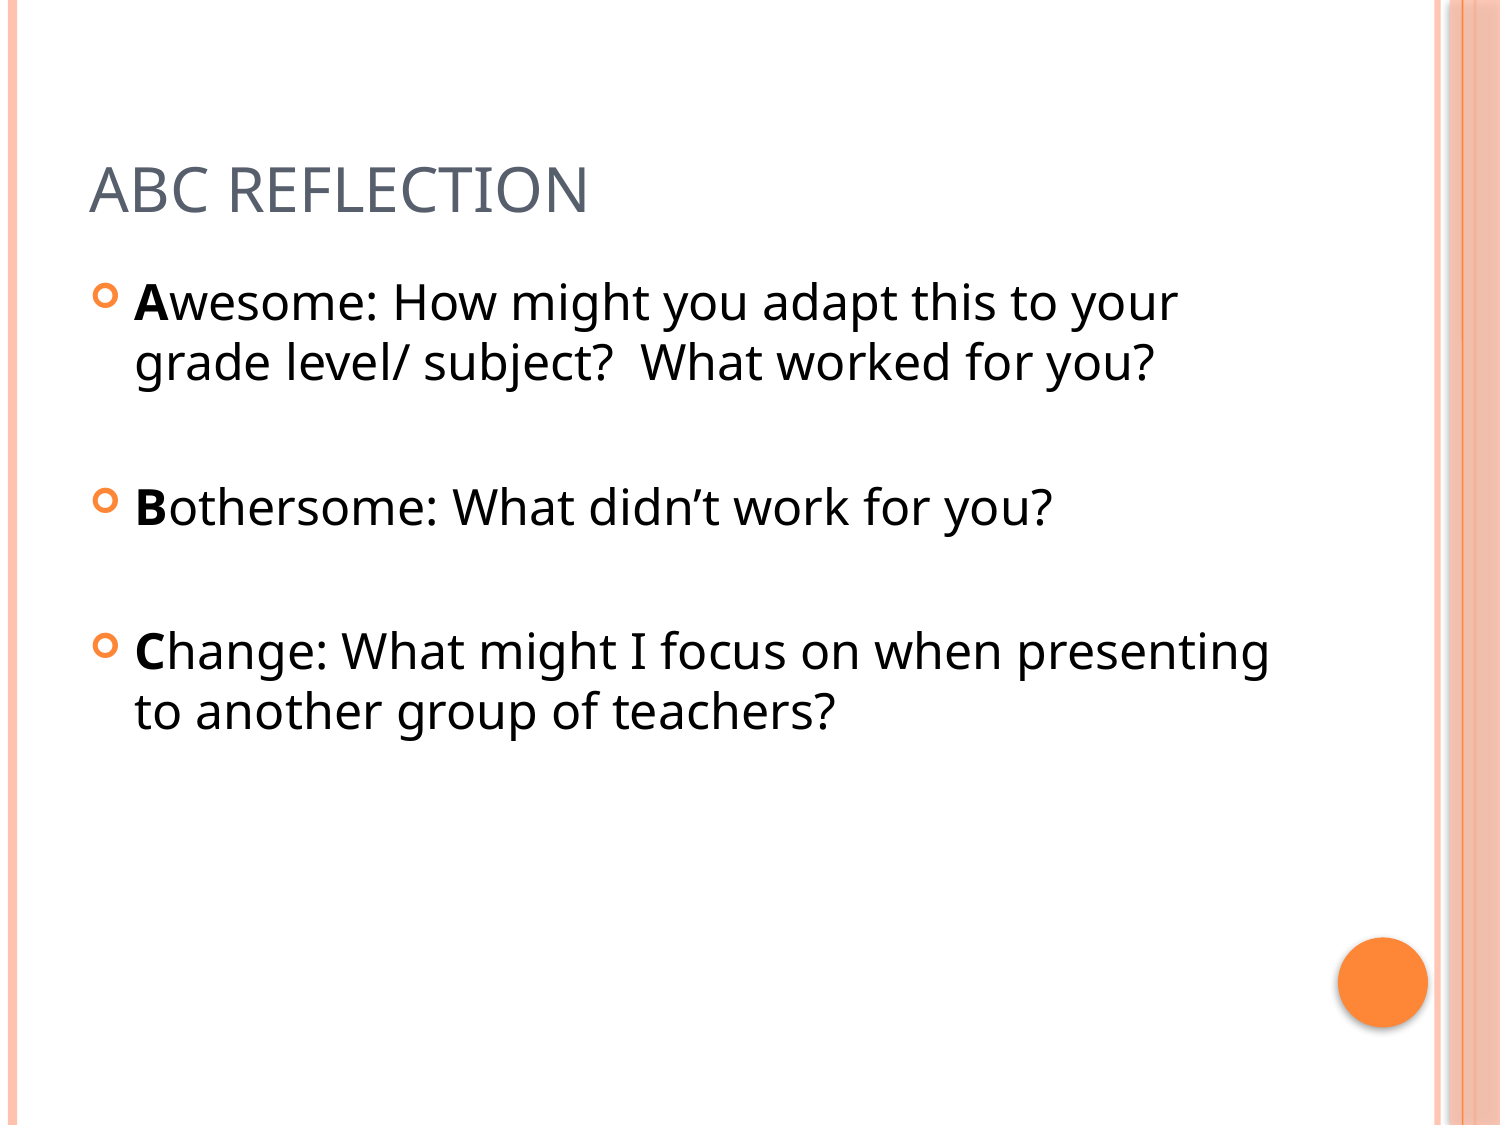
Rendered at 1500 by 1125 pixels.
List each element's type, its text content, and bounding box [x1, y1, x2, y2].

title ABC Reflection [75, 45, 1300, 233]
list Awesome: How might you adapt this to your grade level/ subject? What worked for you? Bothersome: What didn’t work for you? Change: What might I focus on when presenting to another group of teachers? [75, 262, 1300, 1062]
